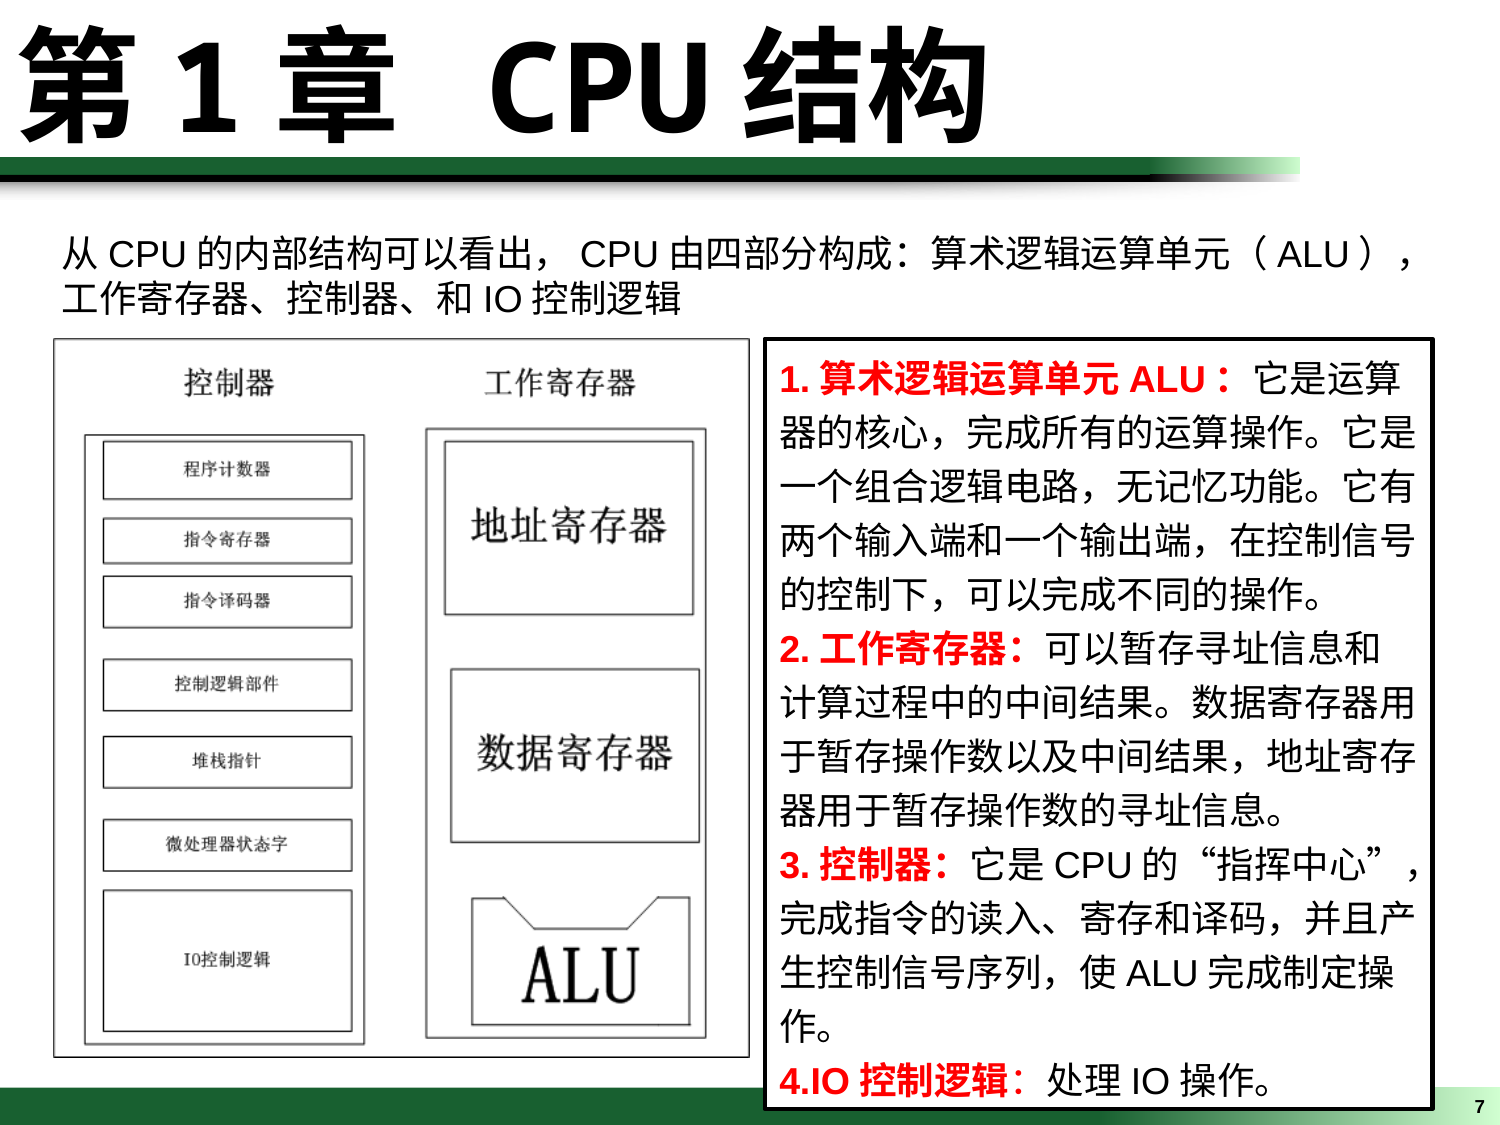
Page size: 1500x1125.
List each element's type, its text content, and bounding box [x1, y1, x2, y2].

picture [52, 338, 751, 1059]
text_box 从CPU的内部结构可以看出，CPU由四部分构成：算术逻辑运算单元（ALU），工作寄存器、控制器、和IO控制逻辑 [46, 222, 1430, 328]
slide_number 7 [1437, 1087, 1500, 1125]
picture [0, 174, 1313, 200]
text_box 第1章 CPU结构 [0, 0, 1260, 167]
text_box 1.算术逻辑运算单元ALU：它是运算器的核心，完成所有的运算操作。它是一个组合逻辑电路，无记忆功能。它有两个输入端和一个输出端，在控制信号的控制下，可以完成不同的操作。 2.工作寄存器：可以暂存寻址信息和计算过程中的中间结果。数据寄存器用于暂存操作数以及中间结果，地址寄存器用于暂存操作数的寻址信息。 3.控制器：它是CPU的“指挥中心”，完成指令的读入、寄存和译码，并且产生控制信号序列，使ALU完成制定操作。 4.IO控制逻辑：处理IO操作。 [763, 337, 1435, 1111]
